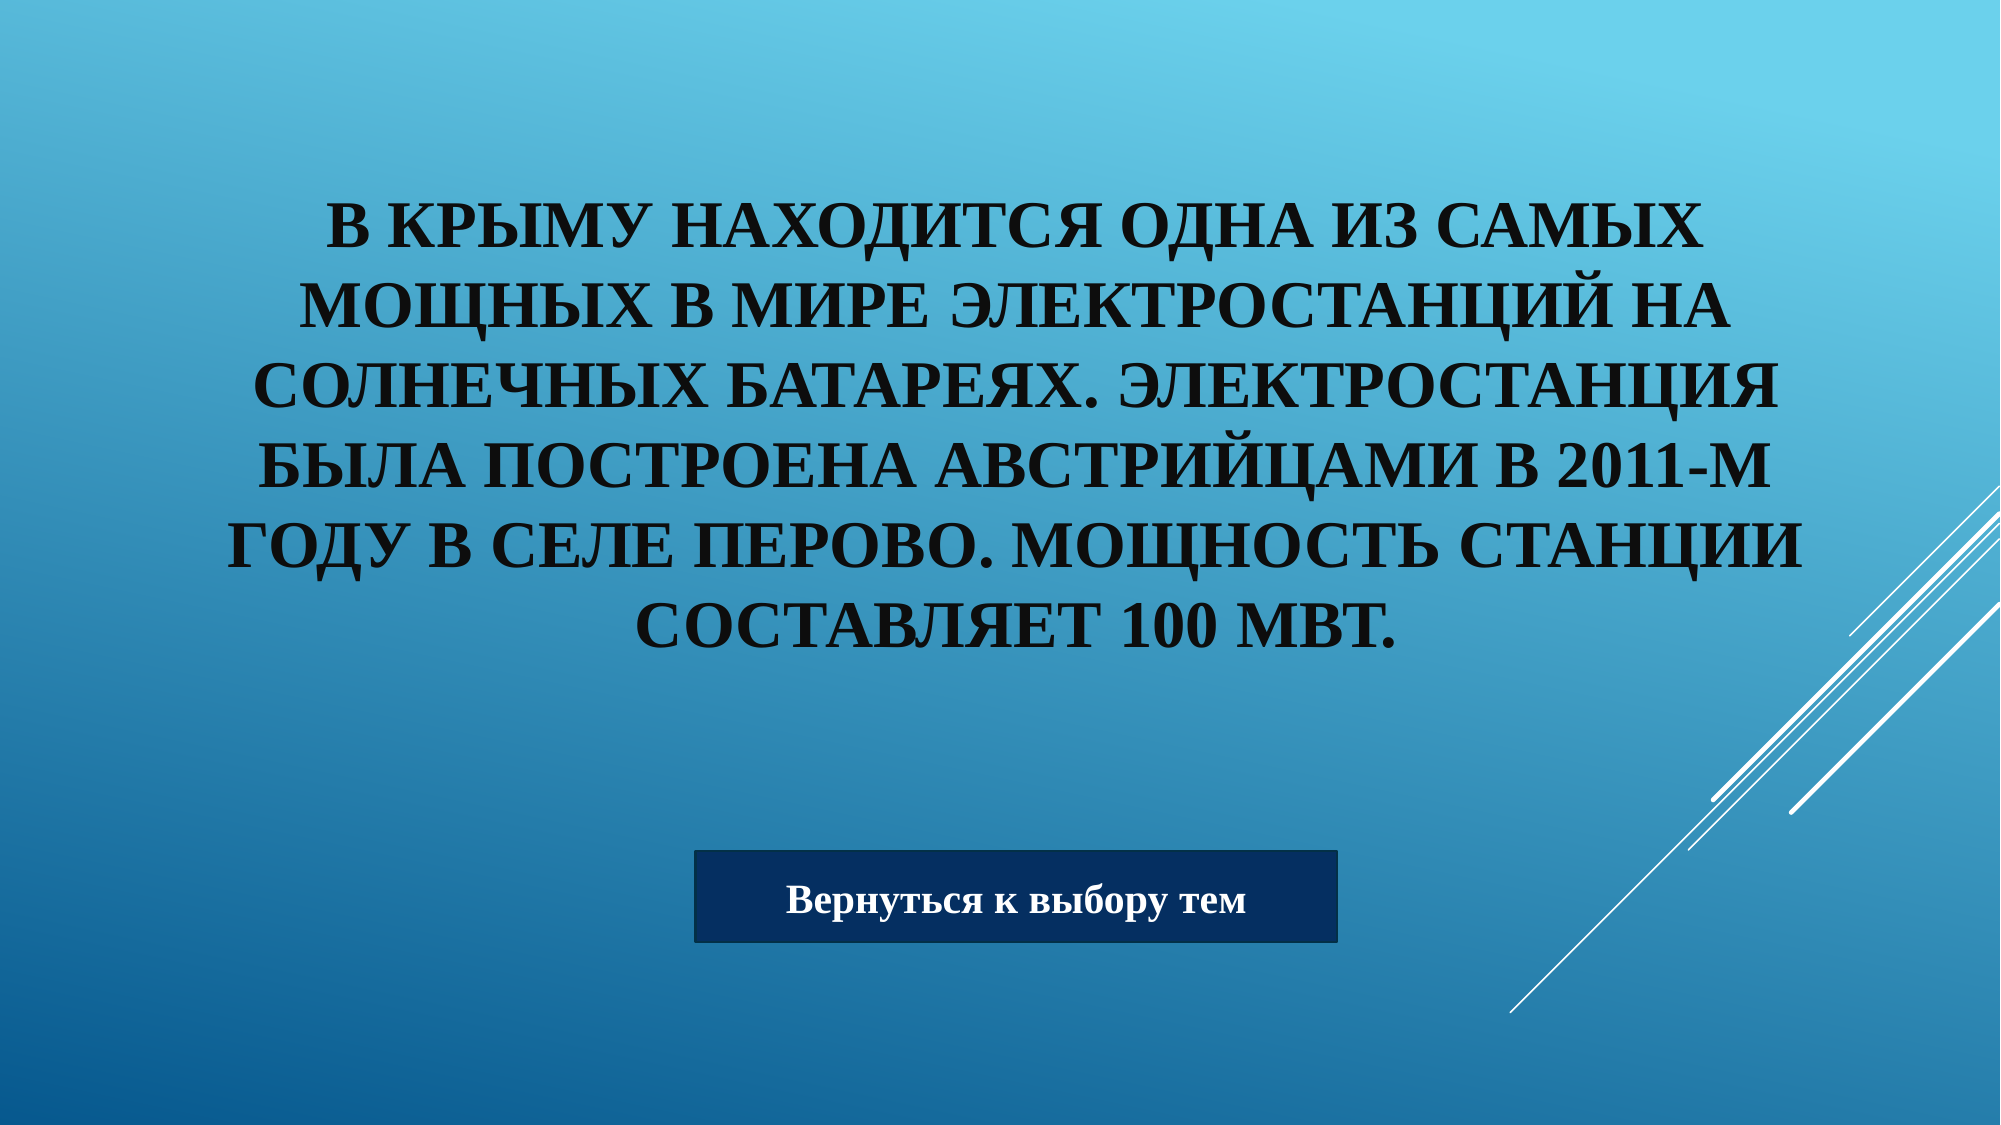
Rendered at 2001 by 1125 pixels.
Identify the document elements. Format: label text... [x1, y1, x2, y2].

title В Крыму находится одна из самых мощных в мире электростанций на солнечных батареях. Электростанция была построена австрийцами в 2011-м году в селе Перово. Мощность станции составляет 100 МВт. [183, 170, 1850, 752]
